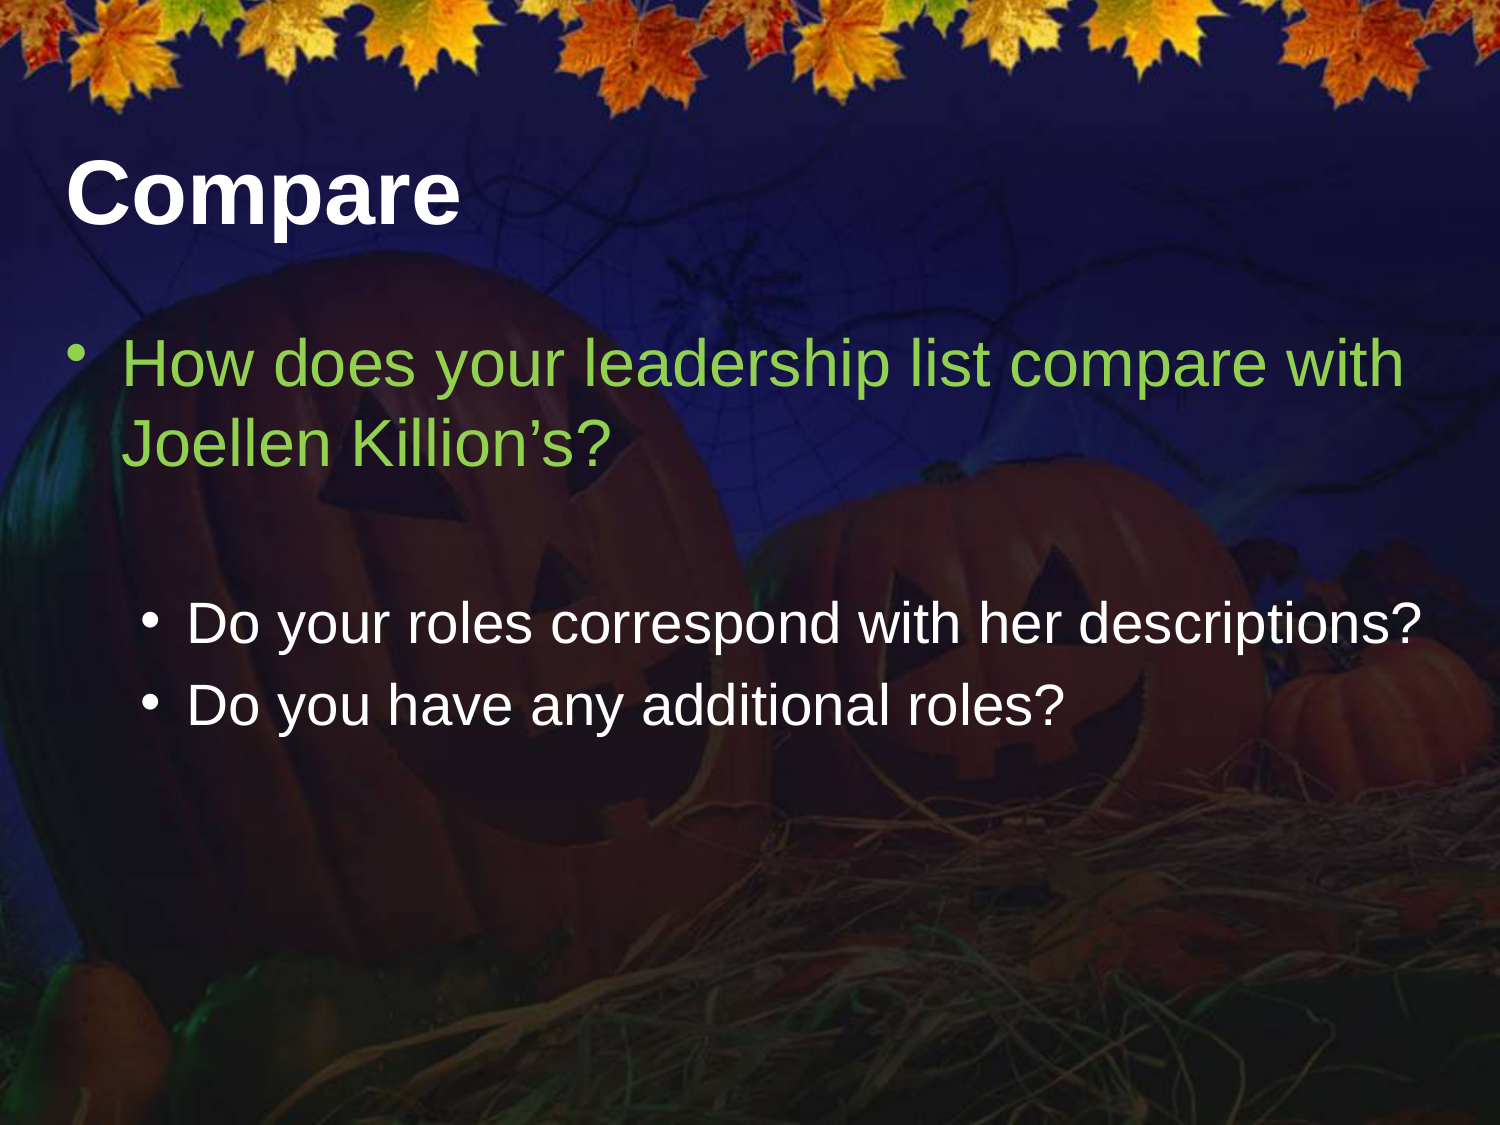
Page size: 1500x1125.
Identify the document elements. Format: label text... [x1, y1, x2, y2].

title Compare [49, 87, 1451, 288]
list How does your leadership list compare with Joellen Killion’s? Do your roles correspond with her descriptions? Do you have any additional roles? [49, 312, 1451, 1013]
picture [0, 0, 1500, 1125]
